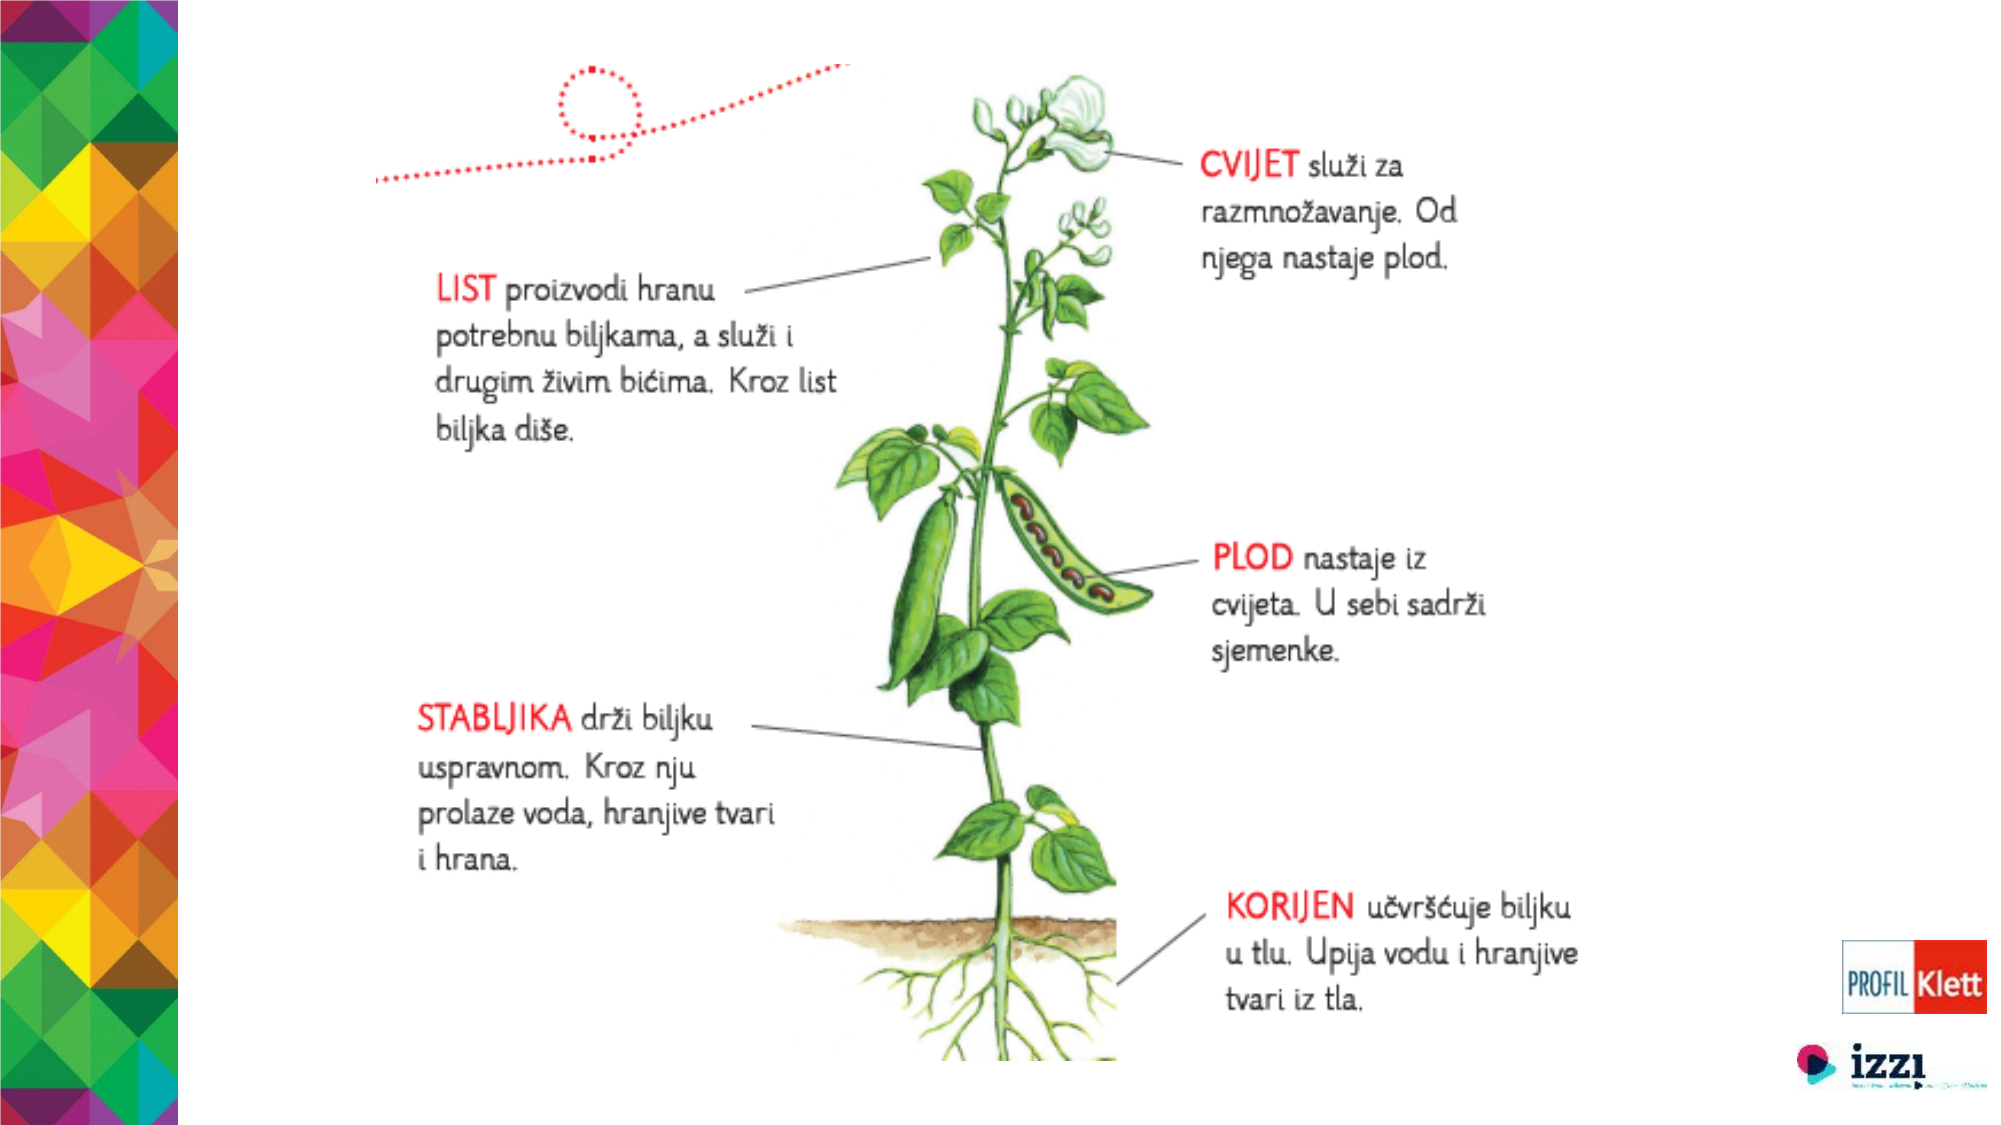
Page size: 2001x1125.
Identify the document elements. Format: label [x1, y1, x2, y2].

picture [1797, 1042, 1987, 1091]
picture [1842, 940, 1987, 1014]
picture [375, 64, 1624, 1061]
picture [1, 2, 178, 1124]
